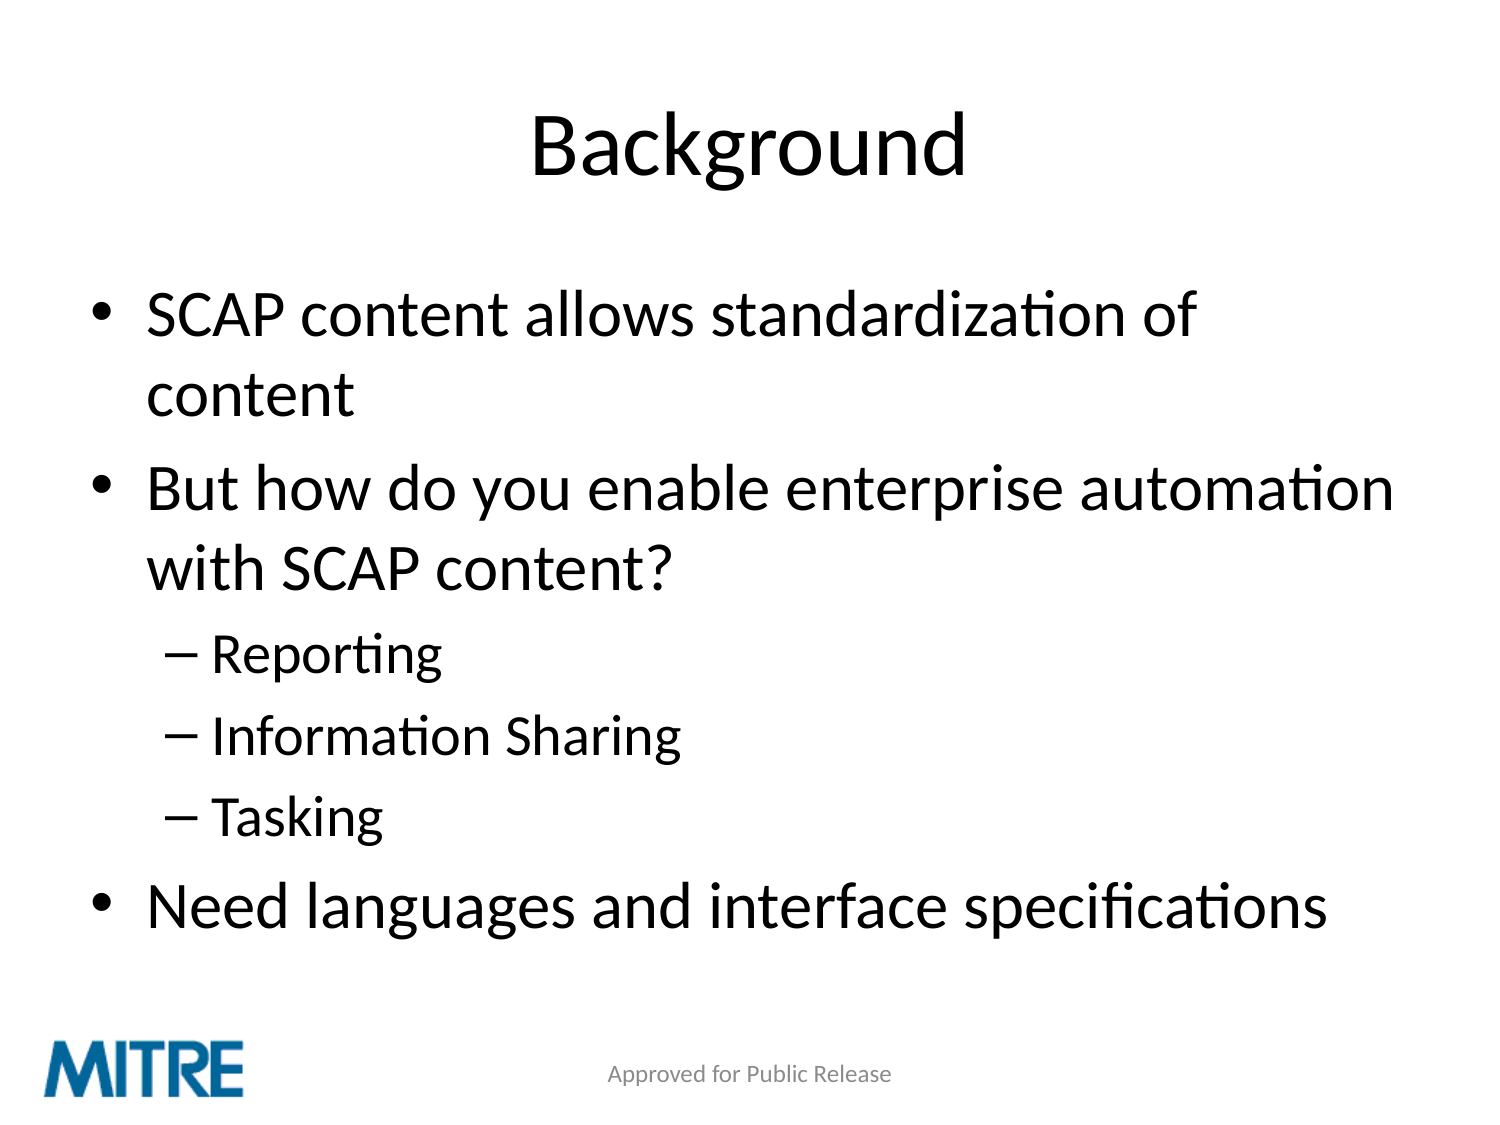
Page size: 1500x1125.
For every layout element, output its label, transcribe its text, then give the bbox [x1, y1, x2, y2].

list SCAP content allows standardization of content But how do you enable enterprise automation with SCAP content? Reporting Information Sharing Tasking Need languages and interface specifications [75, 262, 1425, 1005]
footer Approved for Public Release [512, 1042, 988, 1103]
picture [37, 1033, 250, 1103]
title Background [75, 45, 1425, 233]
